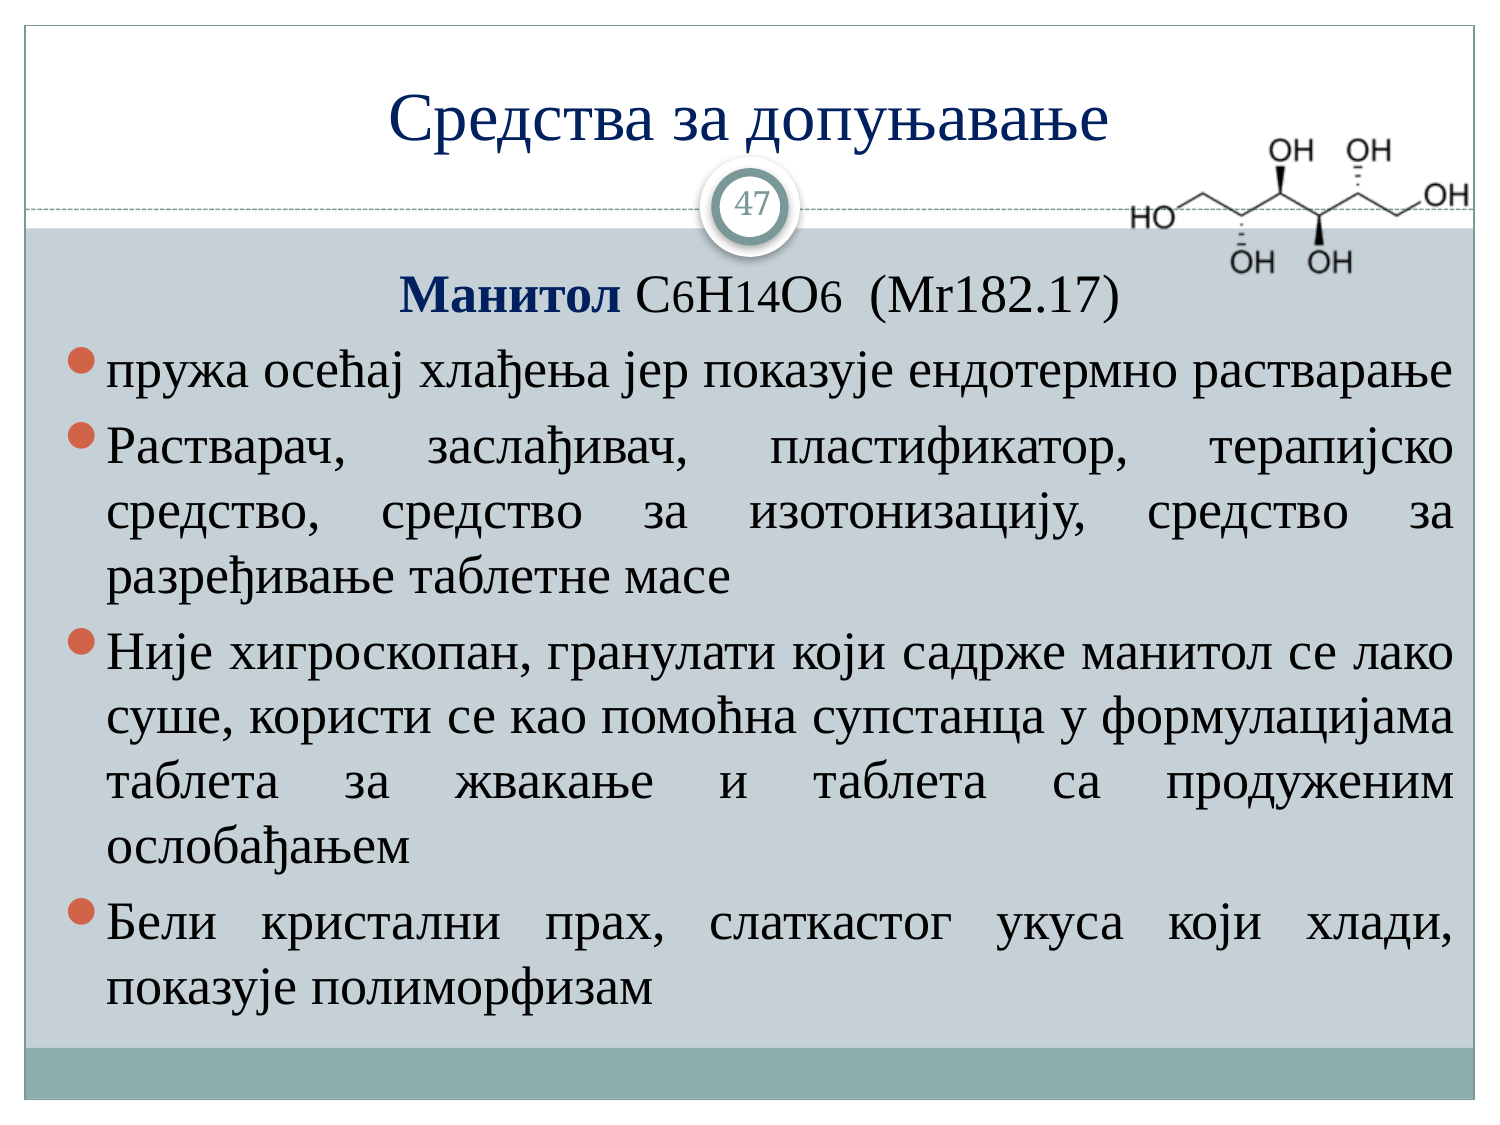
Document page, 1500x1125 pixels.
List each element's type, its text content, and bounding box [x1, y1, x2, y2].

title Средства за допуњавање [49, 37, 1450, 162]
slide_number 47 [715, 168, 791, 241]
list Манитол C6H14O6 (Mr182.17) пружа осећај хлађења јер показује ендотермно растварање Растварач, заслађивач, пластификатор, терапијско средство, средство за изотонизацију, средство за разређивање таблетне масе Није хигроскопан, гранулати који садрже манитол се лако суше, користи се као помоћна супстанца у формулацијама таблета за жвакање и таблета са продуженим ослобађањем Бели кристални прах, слаткастог укуса који хлади, показује полиморфизам [49, 250, 1471, 1083]
picture [1127, 136, 1472, 275]
